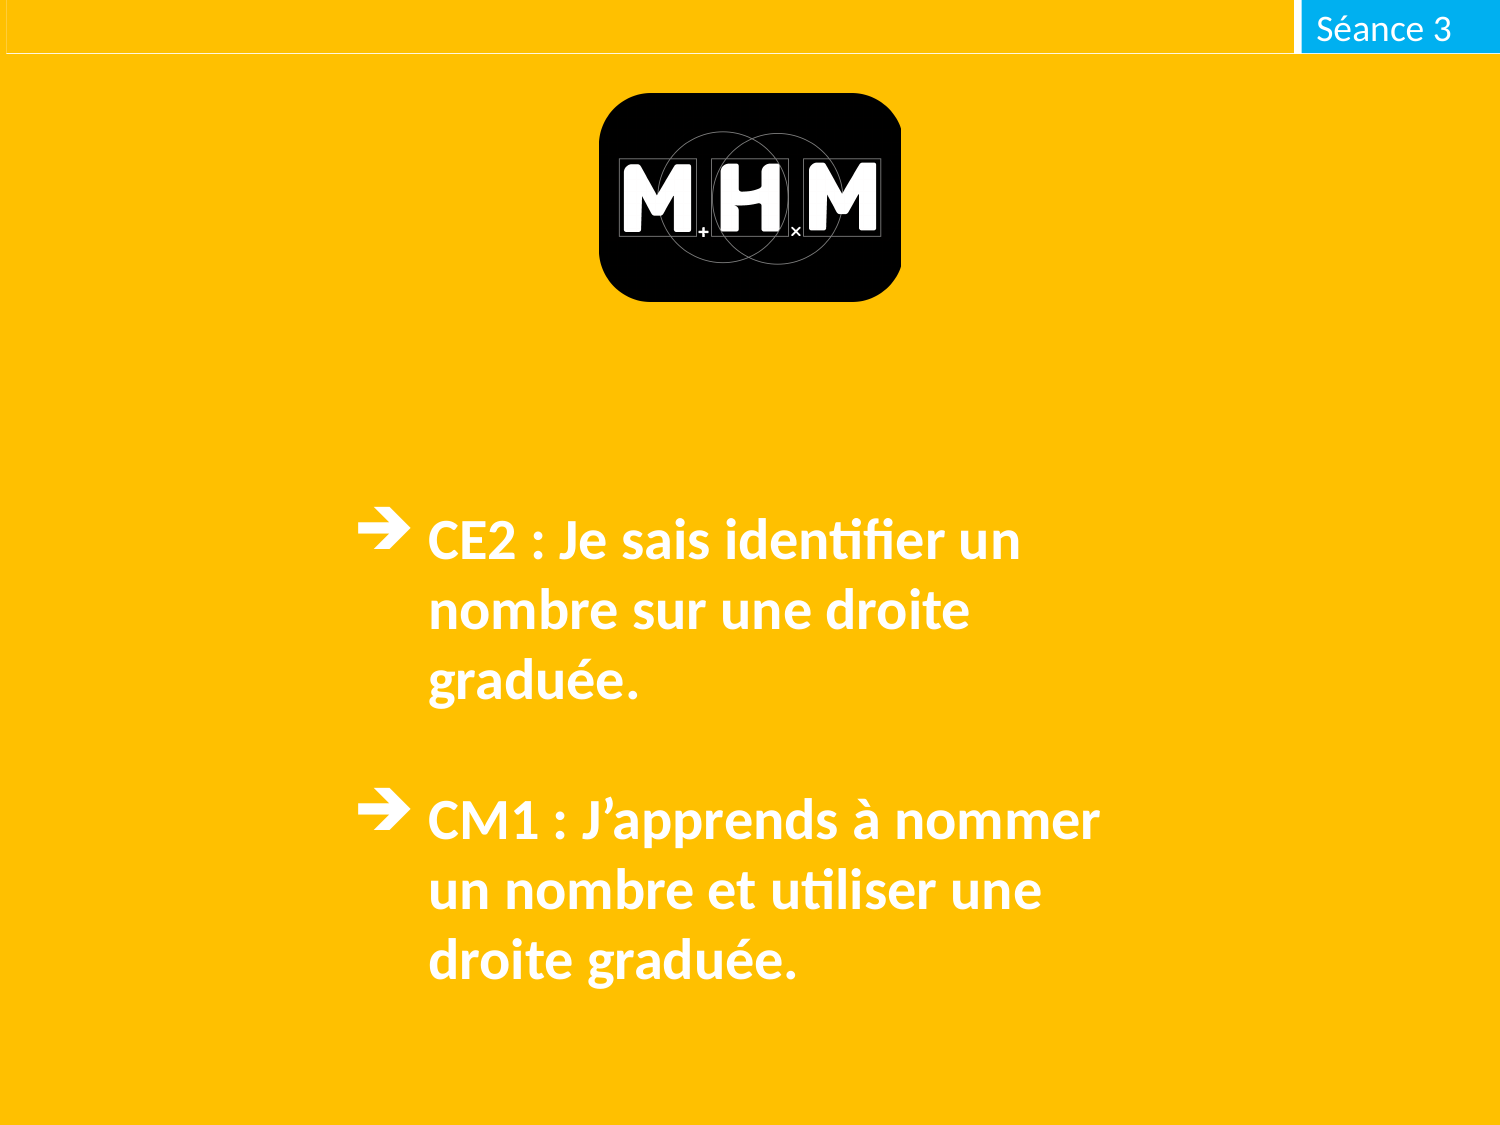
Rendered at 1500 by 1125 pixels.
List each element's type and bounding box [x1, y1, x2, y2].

text_box [0, 53, 1500, 1125]
